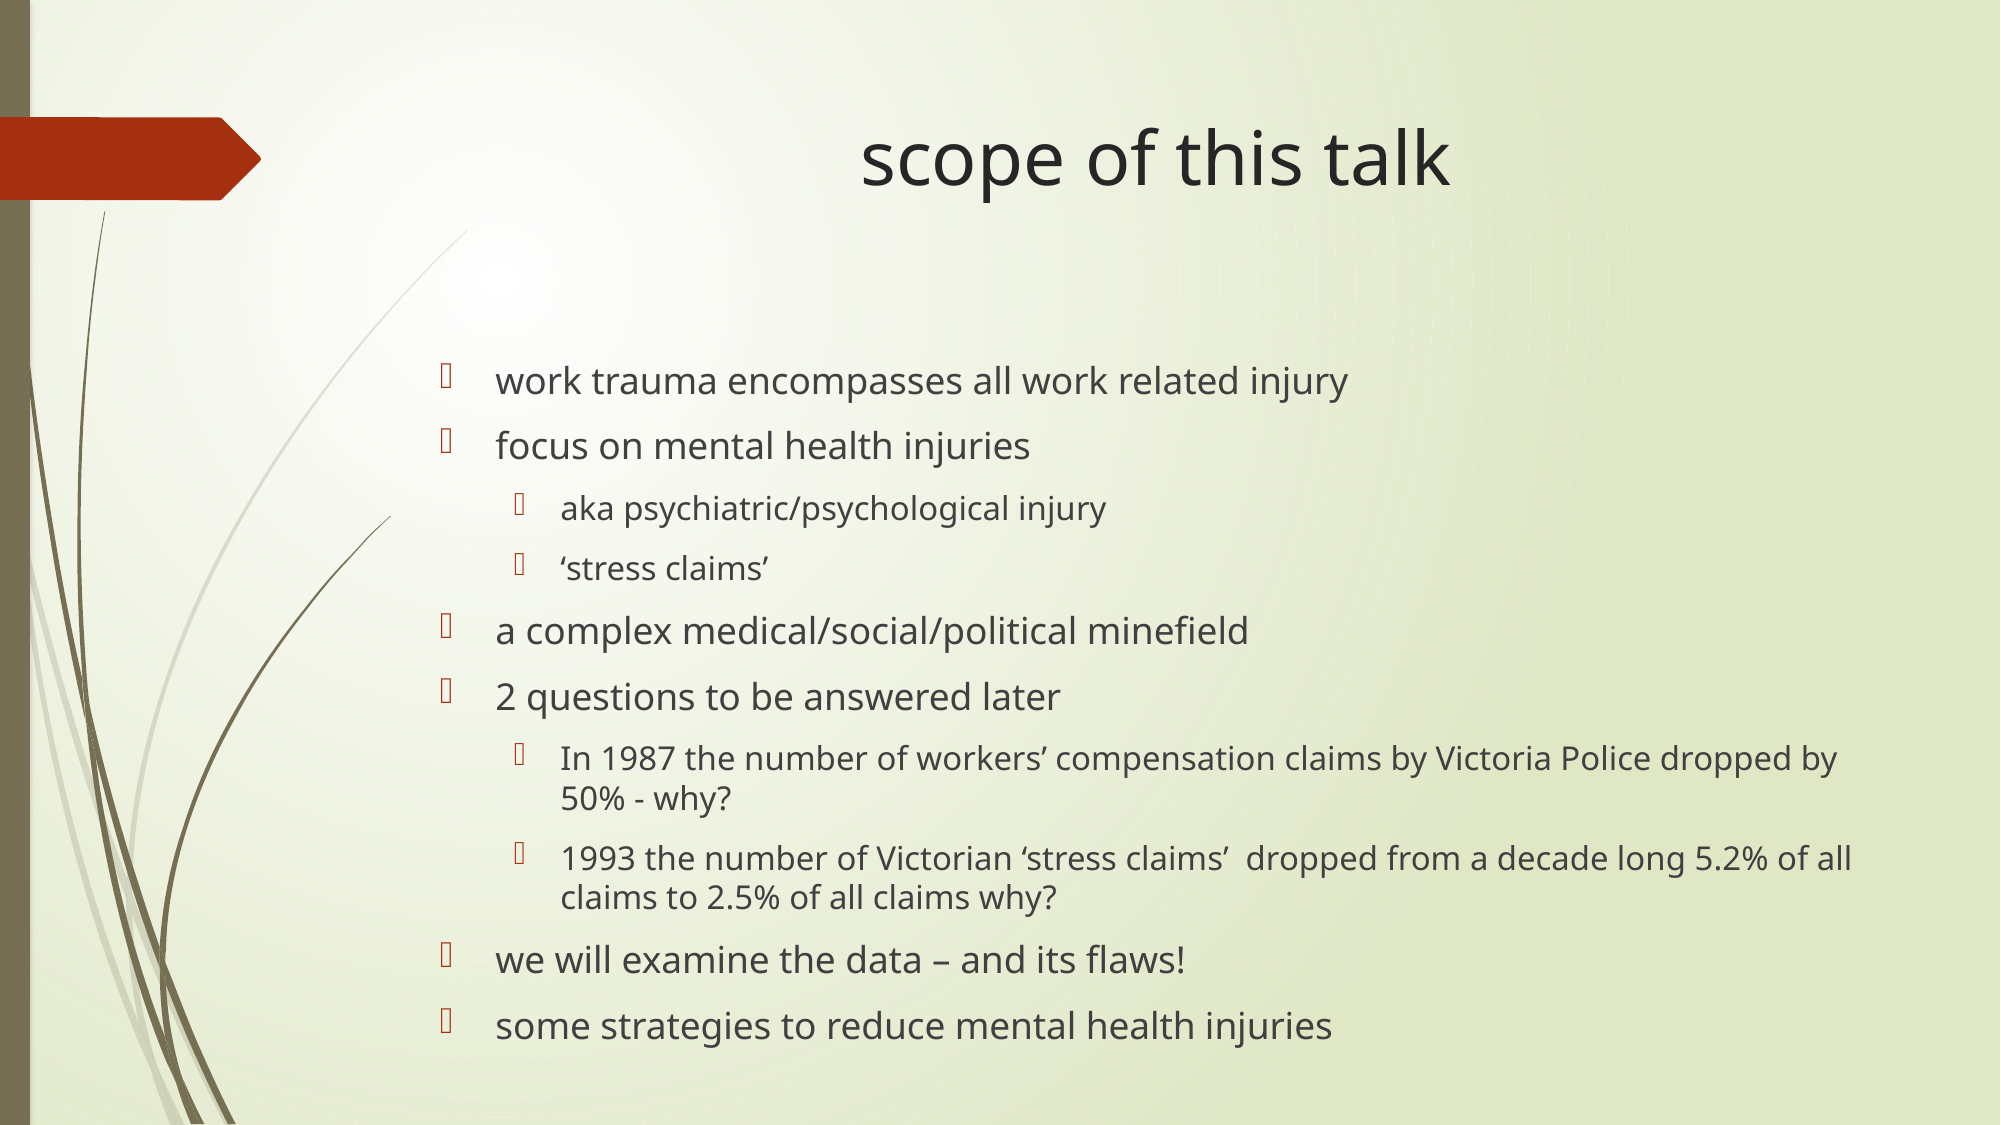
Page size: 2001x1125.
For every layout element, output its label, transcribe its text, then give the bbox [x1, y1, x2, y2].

list work trauma encompasses all work related injury focus on mental health injuries aka psychiatric/psychological injury ‘stress claims’ a complex medical/social/political minefield 2 questions to be answered later In 1987 the number of workers’ compensation claims by Victoria Police dropped by 50% - why? 1993 the number of Victorian ‘stress claims’ dropped from a decade long 5.2% of all claims to 2.5% of all claims why? we will examine the data – and its flaws! some strategies to reduce mental health injuries [424, 350, 1888, 1059]
title scope of this talk [425, 102, 1888, 313]
